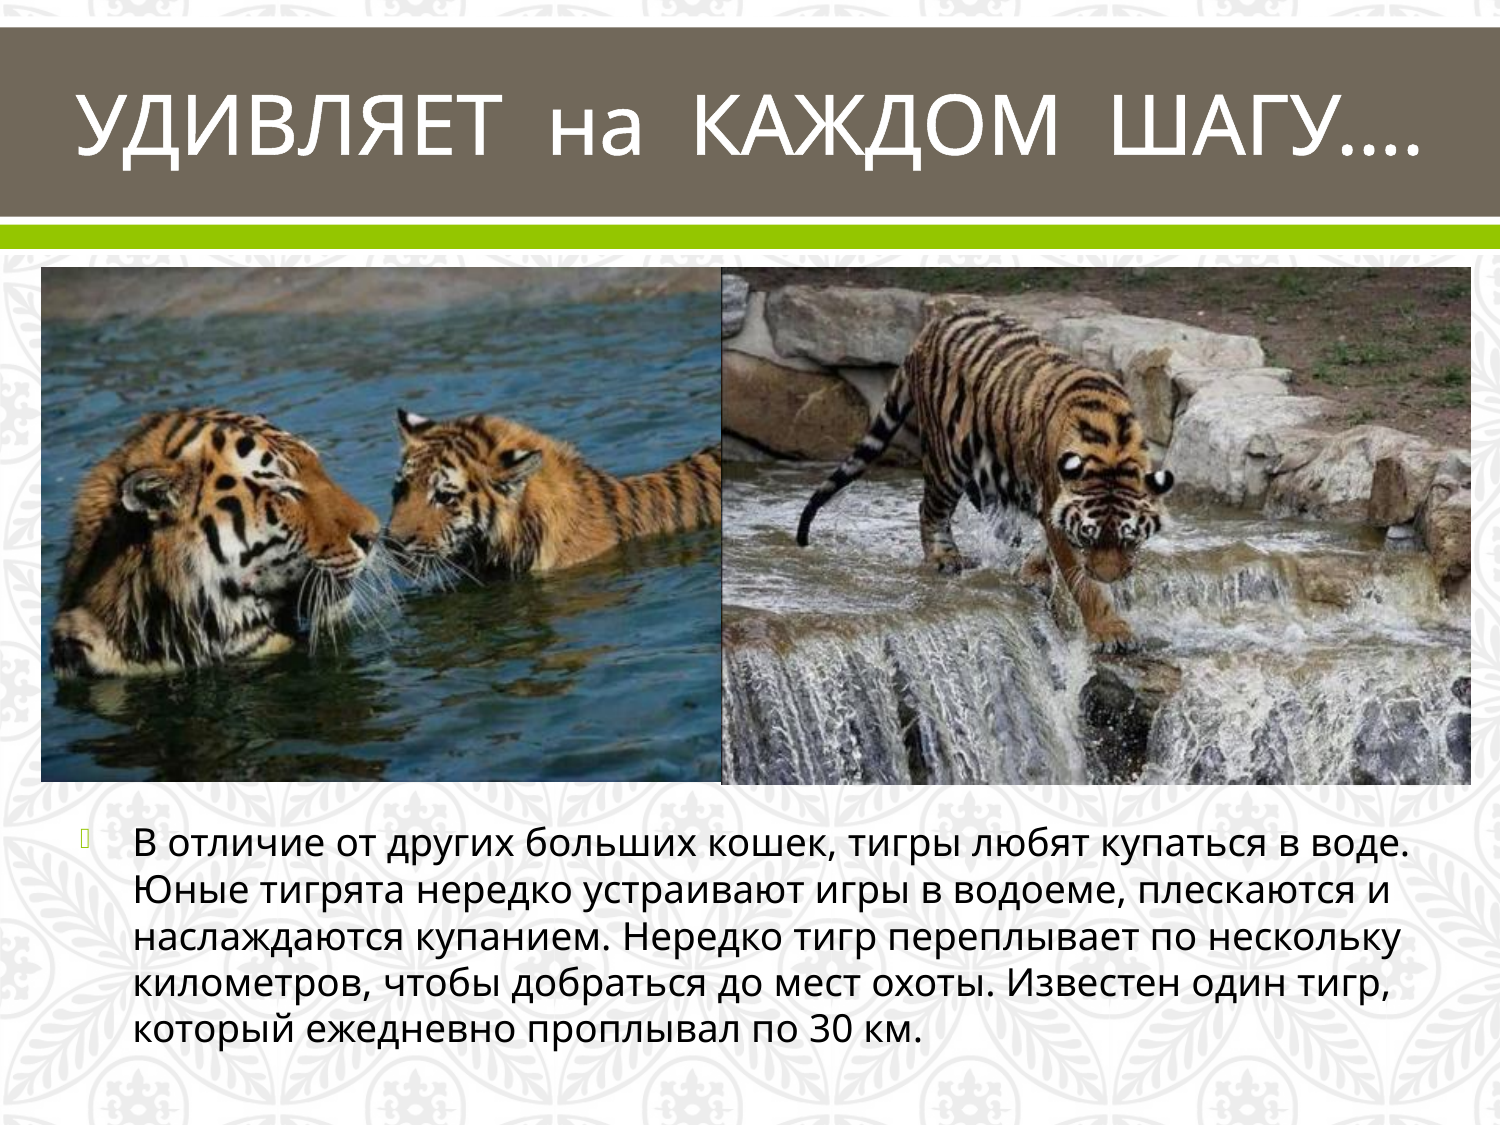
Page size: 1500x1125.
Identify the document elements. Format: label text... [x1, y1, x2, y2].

picture [40, 266, 1471, 785]
title УДИВЛЯЕТ на КАЖДОМ ШАГУ…. [17, 29, 1483, 213]
list В отличие от других больших кошек, тигры любят купаться в воде. Юные тигрята нередко устраивают игры в водоеме, плескаются и наслаждаются купанием. Нередко тигр переплывает по нескольку километров, чтобы добраться до мест охоты. Известен один тигр, который ежедневно проплывал по 30 км. [64, 810, 1461, 1087]
